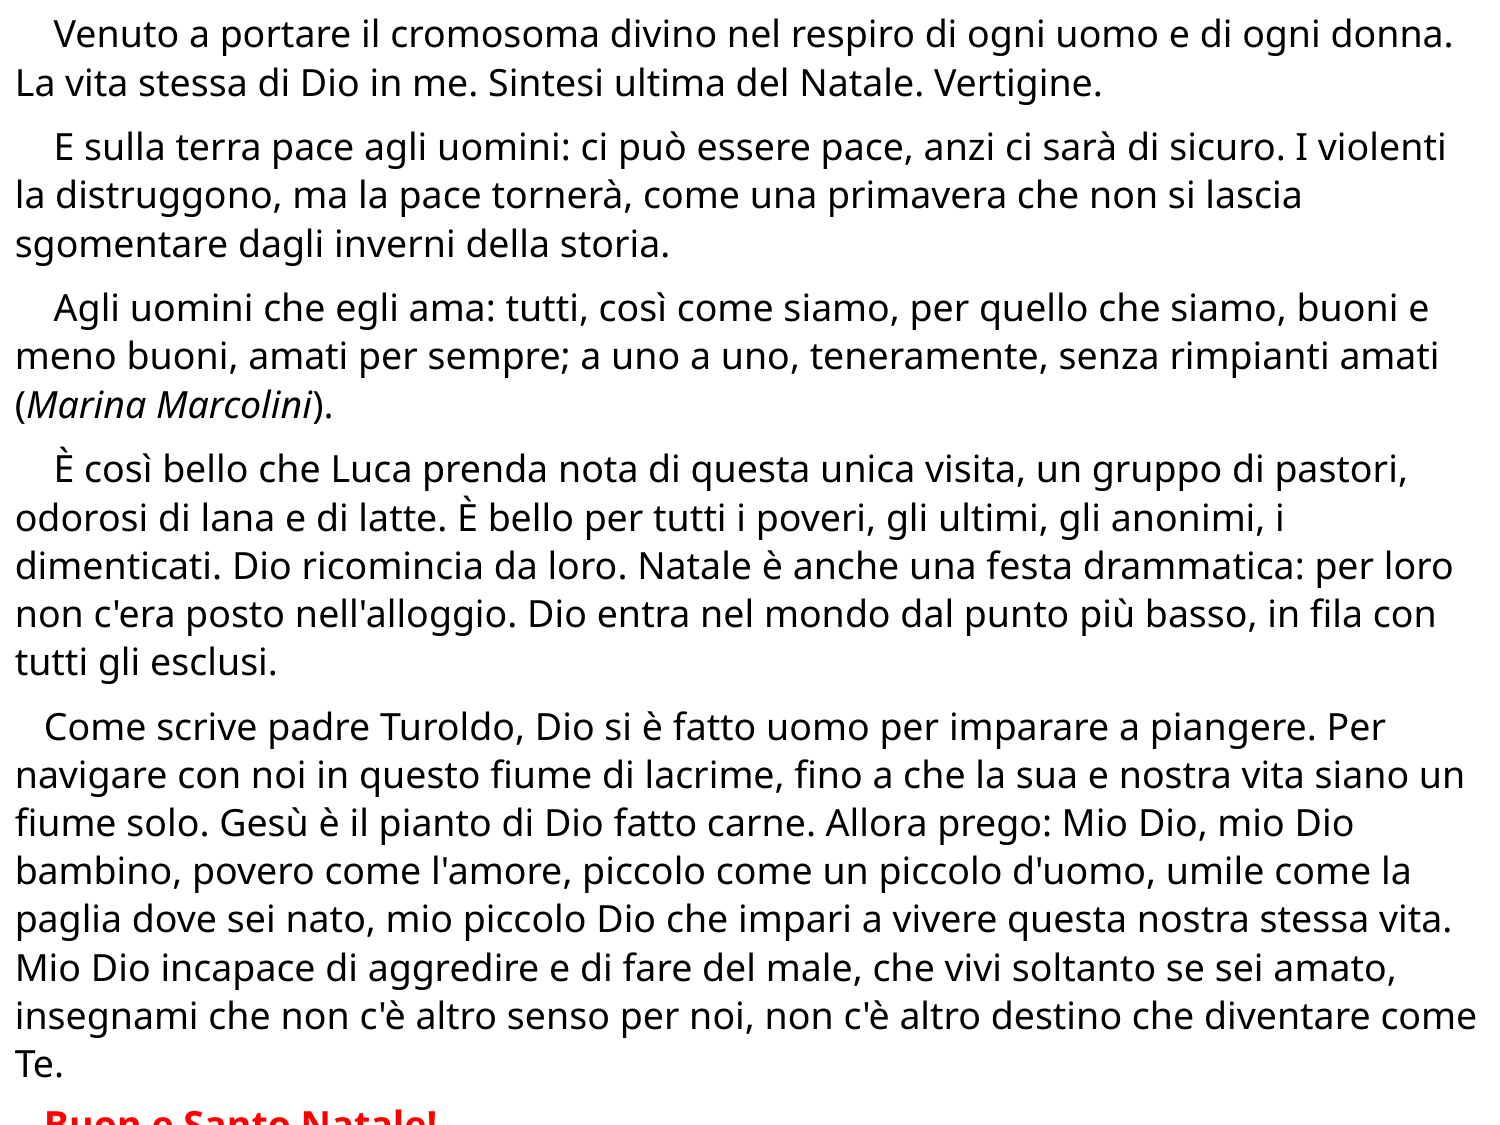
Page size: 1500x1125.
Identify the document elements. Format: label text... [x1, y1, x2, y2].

text_box Venuto a portare il cromosoma divino nel respiro di ogni uomo e di ogni donna. La vita stessa di Dio in me. Sintesi ultima del Natale. Vertigine. E sulla terra pace agli uomini: ci può essere pace, anzi ci sarà di sicuro. I violenti la distruggono, ma la pace tornerà, come una primavera che non si lascia sgomentare dagli inverni della storia. Agli uomini che egli ama: tutti, così come siamo, per quello che siamo, buoni e meno buoni, amati per sempre; a uno a uno, teneramente, senza rimpianti amati (Marina Marcolini). È così bello che Luca prenda nota di questa unica visita, un gruppo di pastori, odorosi di lana e di latte. È bello per tutti i poveri, gli ultimi, gli anonimi, i dimenticati. Dio ricomincia da loro. Natale è anche una festa drammatica: per loro non c'era posto nell'alloggio. Dio entra nel mondo dal punto più basso, in fila con tutti gli esclusi. Come scrive padre Turoldo, Dio si è fatto uomo per imparare a piangere. Per navigare con noi in questo fiume di lacrime, fino a che la sua e nostra vita siano un fiume solo. Gesù è il pianto di Dio fatto carne. Allora prego: Mio Dio, mio Dio bambino, povero come l'amore, piccolo come un piccolo d'uomo, umile come la paglia dove sei nato, mio piccolo Dio che impari a vivere questa nostra stessa vita. Mio Dio incapace di aggredire e di fare del male, che vivi soltanto se sei amato, insegnami che non c'è altro senso per noi, non c'è altro destino che diventare come Te. Buon e Santo Natale! [0, 0, 1500, 1125]
